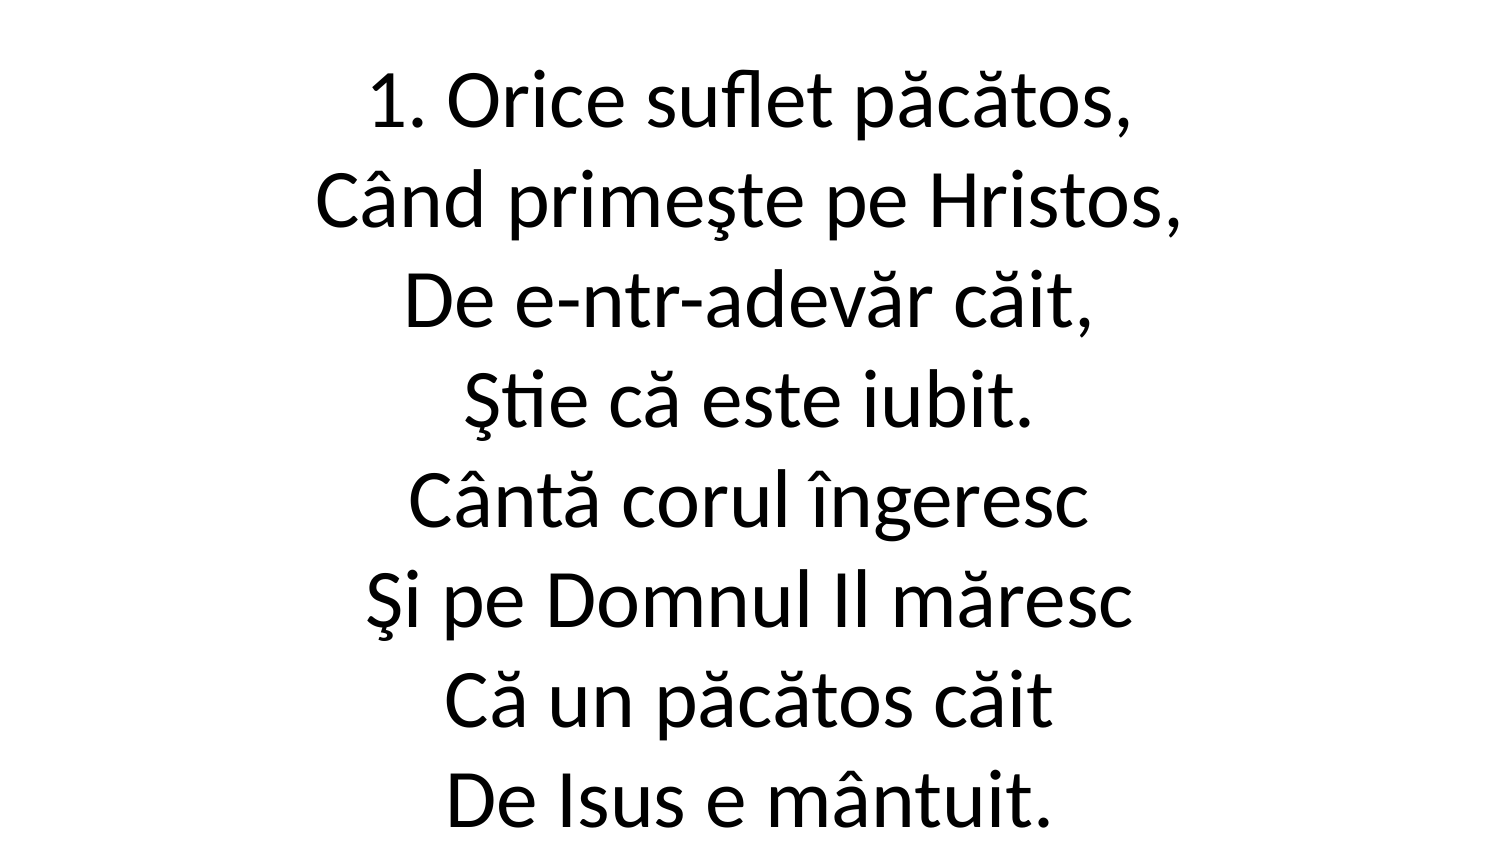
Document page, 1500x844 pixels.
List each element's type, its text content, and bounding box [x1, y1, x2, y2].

text_box 1. Orice suflet păcătos, Când primeşte pe Hristos, De e-ntr-adevăr căit, Ştie că este iubit. Cântă corul îngeresc Şi pe Domnul Il măresc Că un păcătos căit De Isus e mântuit. [300, 0, 1200, 844]
